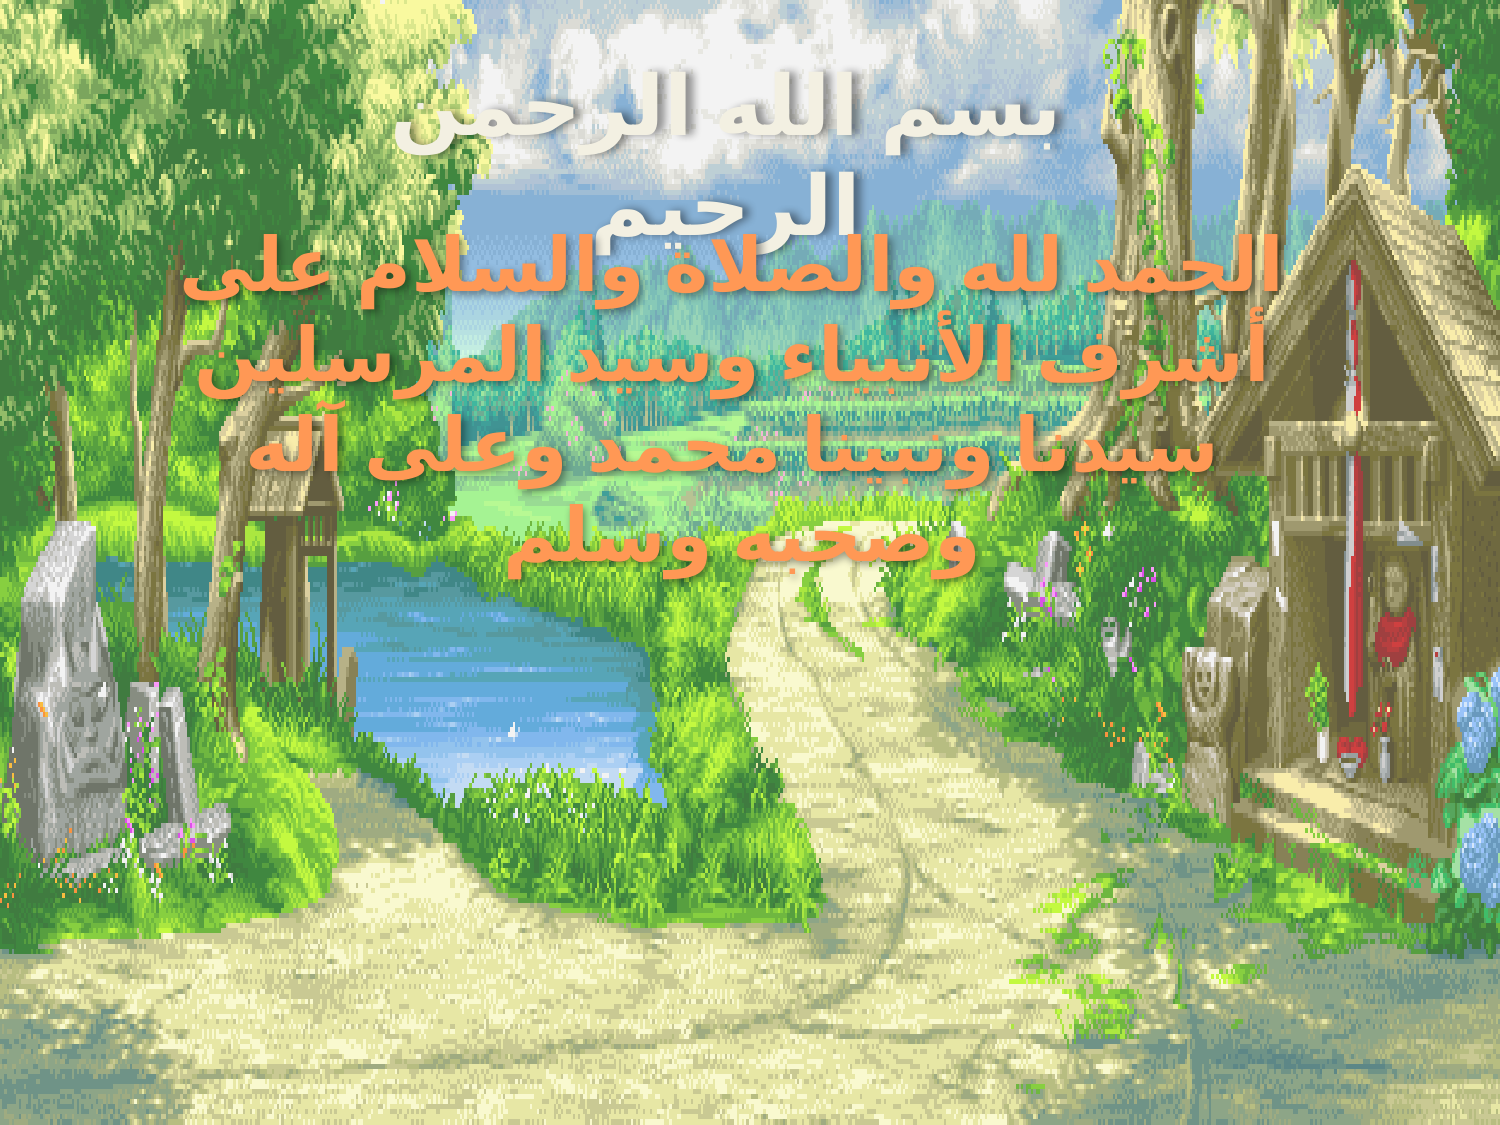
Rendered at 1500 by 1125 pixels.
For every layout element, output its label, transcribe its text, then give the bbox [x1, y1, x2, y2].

text_box الحمد لله والصلاة والسلام على أشرف الأنبياء وسيد المرسلين سيدنا ونبينا محمد وعلى آله وصحبه وسلم [115, 209, 1350, 764]
text_box بسم الله الرحمن الرحيم [373, 80, 1080, 207]
